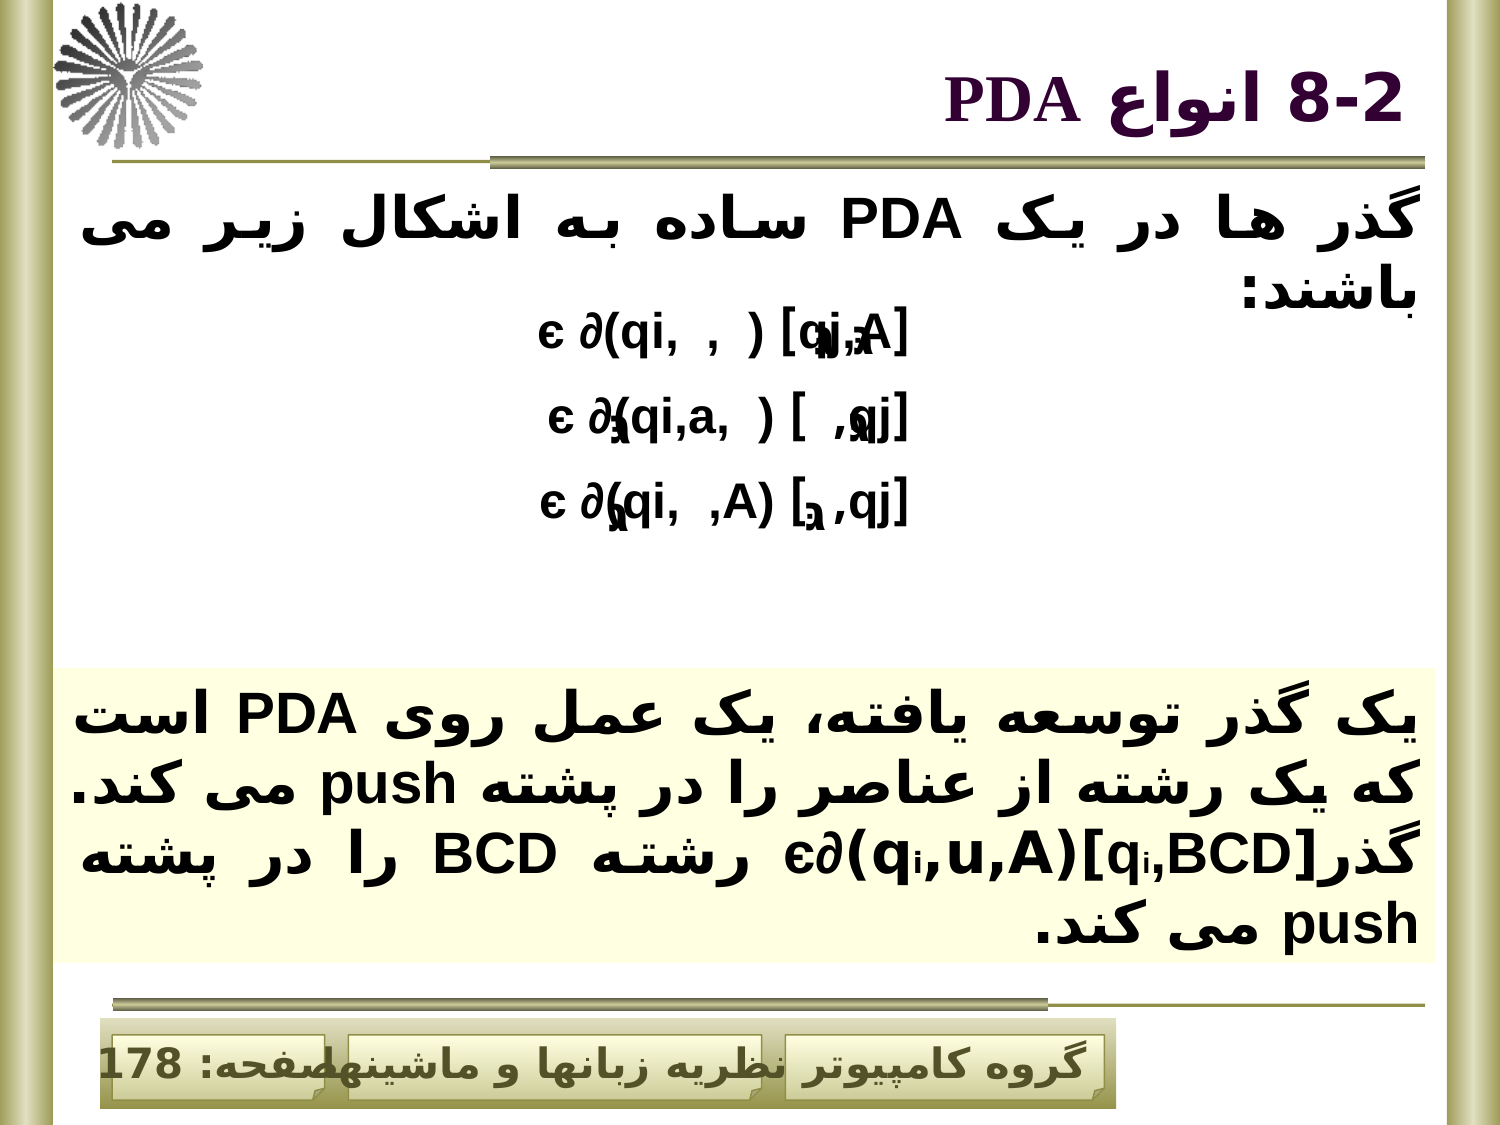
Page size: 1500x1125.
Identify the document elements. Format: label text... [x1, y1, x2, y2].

text_box یک گذر توسعه یافته، یک عمل روی PDA است که یک رشته از عناصر را در پشته push می کند. گذر[qi,BCD]є∂(qi,u,A) رشته BCD را در پشته push می کند. [53, 667, 1436, 964]
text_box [513, 290, 928, 549]
text_box گذر ها در یک PDA ساده به اشکال زیر می باشند: [53, 172, 1436, 328]
title 8-2 انواع PDA [147, 42, 1423, 147]
